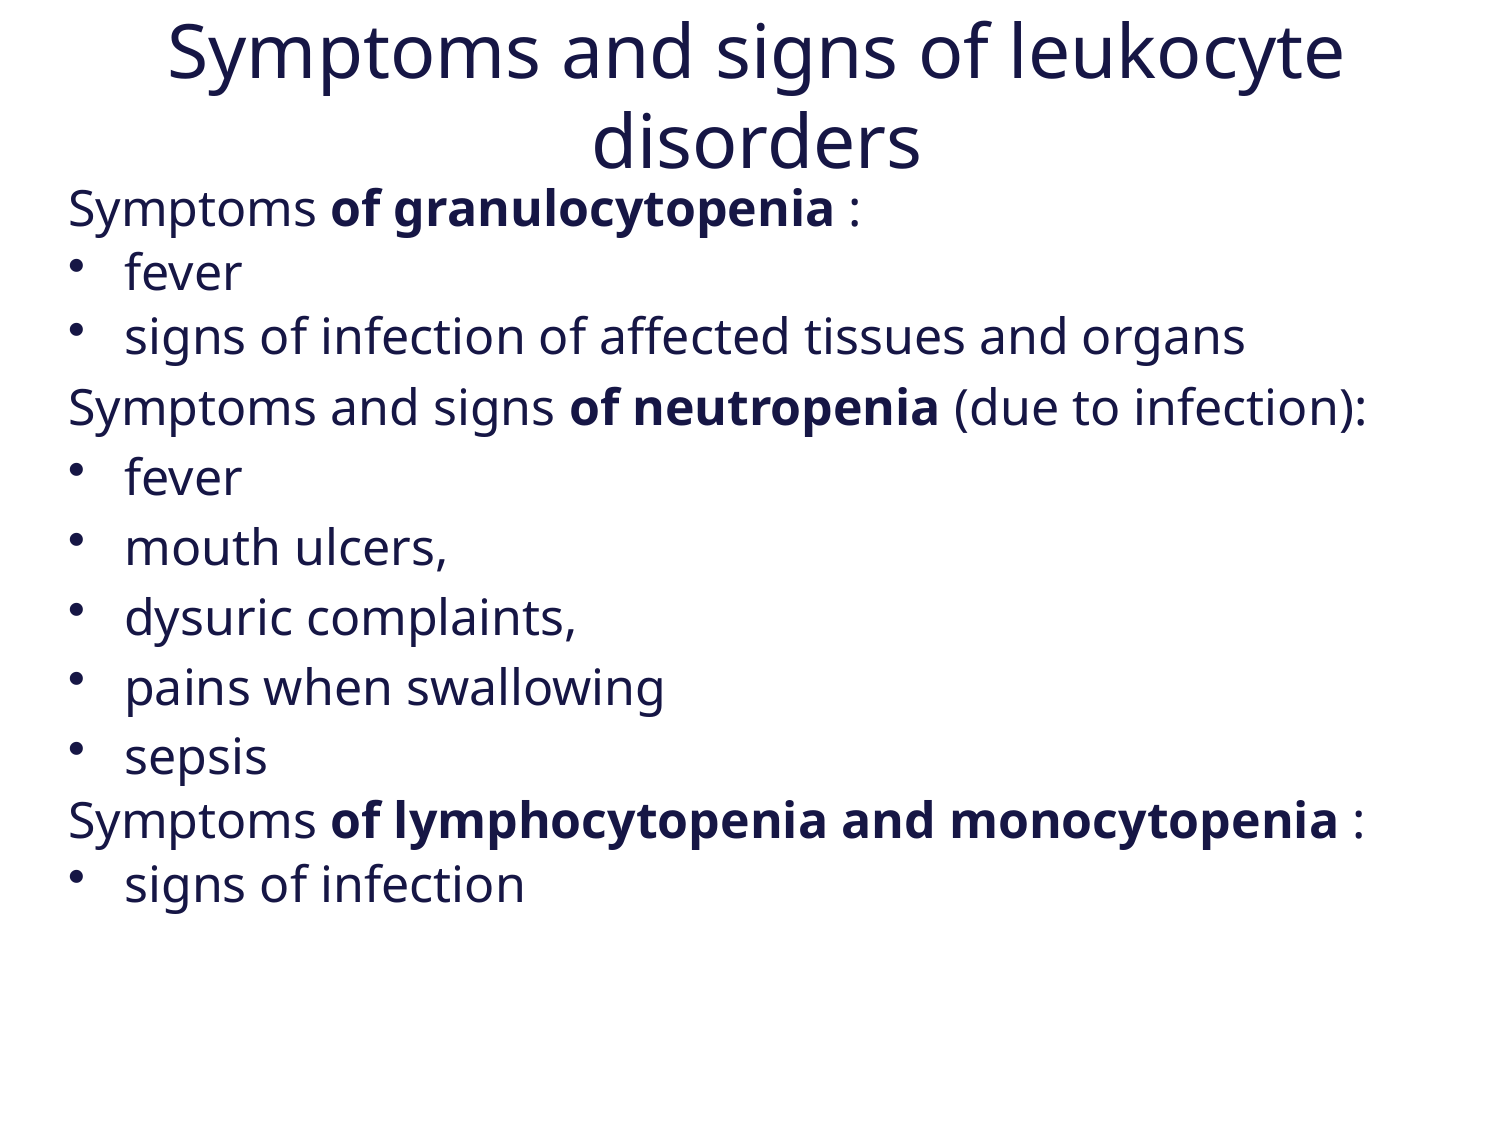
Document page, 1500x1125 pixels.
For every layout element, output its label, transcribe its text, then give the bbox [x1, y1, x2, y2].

list Symptoms of granulocytopenia : fever signs of infection of affected tissues and organs Symptoms and signs of neutropenia (due to infection): fever mouth ulcers, dysuric complaints, pains when swallowing sepsis Symptoms of lymphocytopenia and monocytopenia : signs of infection [52, 175, 1400, 1014]
title Symptoms and signs of leukocyte disorders [81, 0, 1433, 188]
